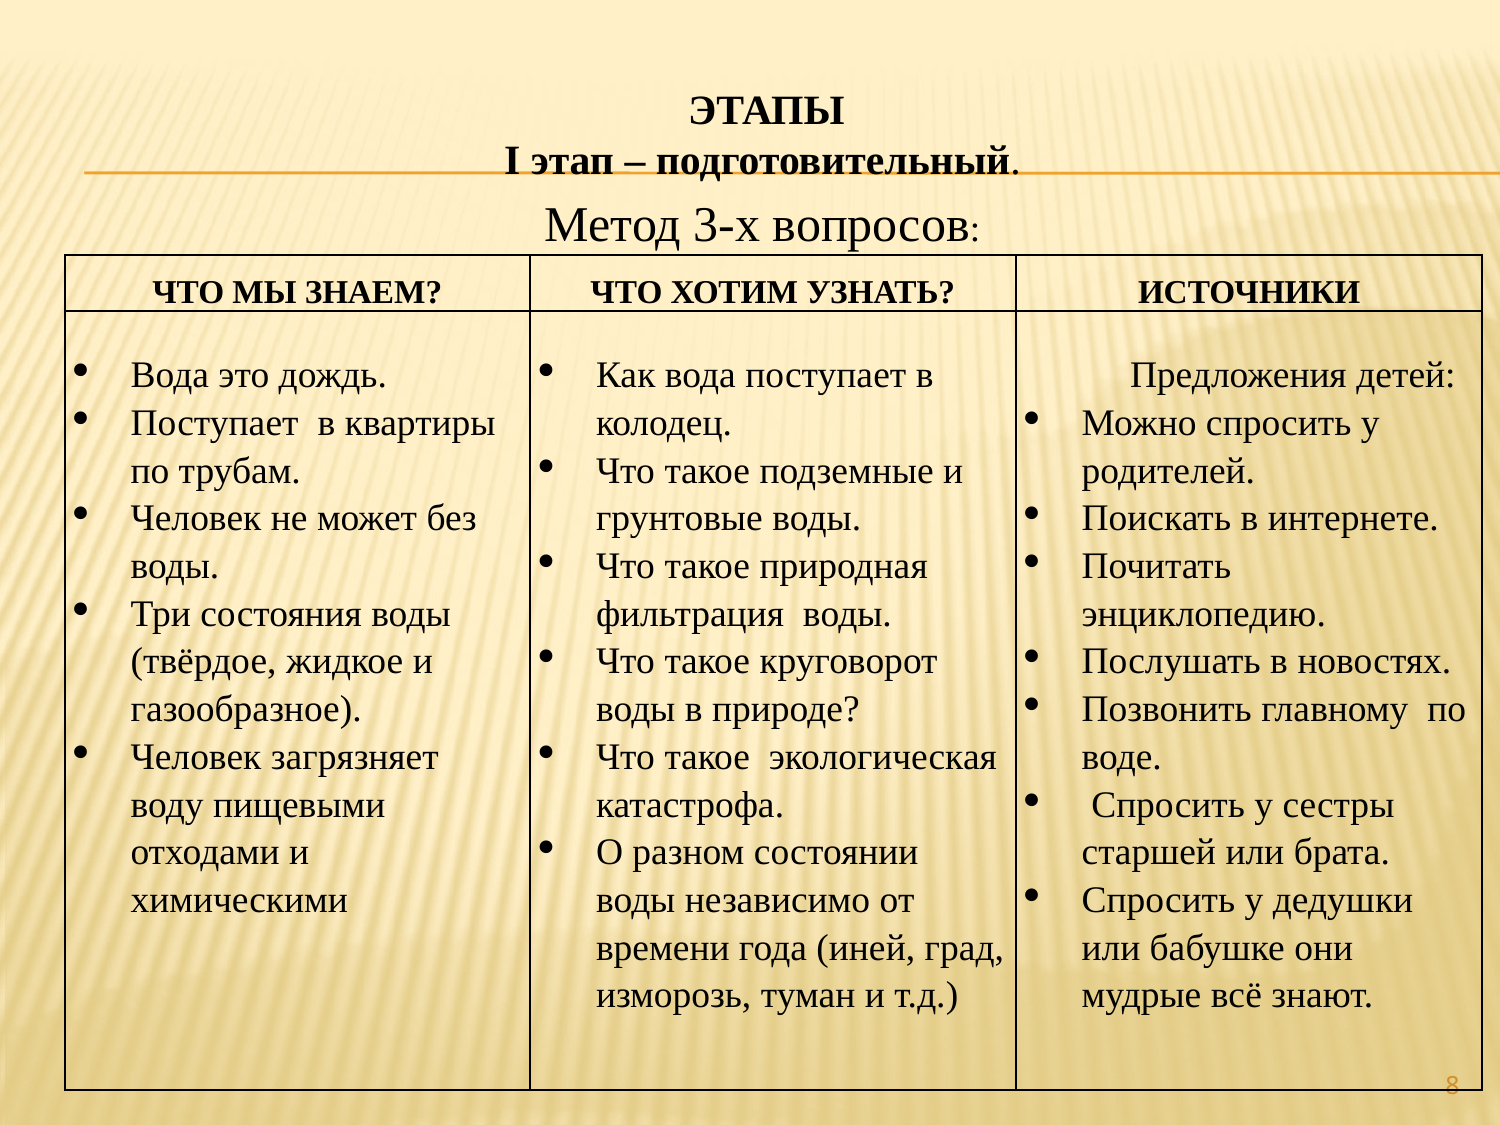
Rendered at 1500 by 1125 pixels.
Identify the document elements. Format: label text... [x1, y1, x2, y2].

table_cell Как вода поступает в колодец. Что такое подземные и грунтовые воды. Что такое природная фильтрация воды. Что такое круговорот воды в природе? Что такое экологическая катастрофа. О разном состоянии воды независимо от времени года (иней, град, изморозь, туман и т.д.) [531, 312, 1015, 1089]
table_cell Вода это дождь. Поступает в квартиры по трубам. Человек не может без воды. Три состояния воды (твёрдое, жидкое и газообразное). Человек загрязняет воду пищевыми отходами и химическими [66, 312, 529, 1089]
slide_number 8 [1350, 1091, 1475, 1103]
table_cell Предложения детей: Можно спросить у родителей. Поискать в интернете. Почитать энциклопедию. Послушать в новостях. Позвонить главному по воде. Спросить у сестры старшей или брата. Спросить у дедушки или бабушке они мудрые всё знают. [1017, 312, 1481, 1089]
table_header ЧТО ХОТИМ УЗНАТЬ? [531, 256, 1015, 310]
list Метод 3-х вопросов: [50, 184, 1475, 998]
title ЭТАПЫ I этап – подготовительный. [50, 75, 1475, 184]
table_header ЧТО МЫ ЗНАЕМ? [66, 256, 529, 310]
table_header ИСТОЧНИКИ [1017, 256, 1481, 310]
